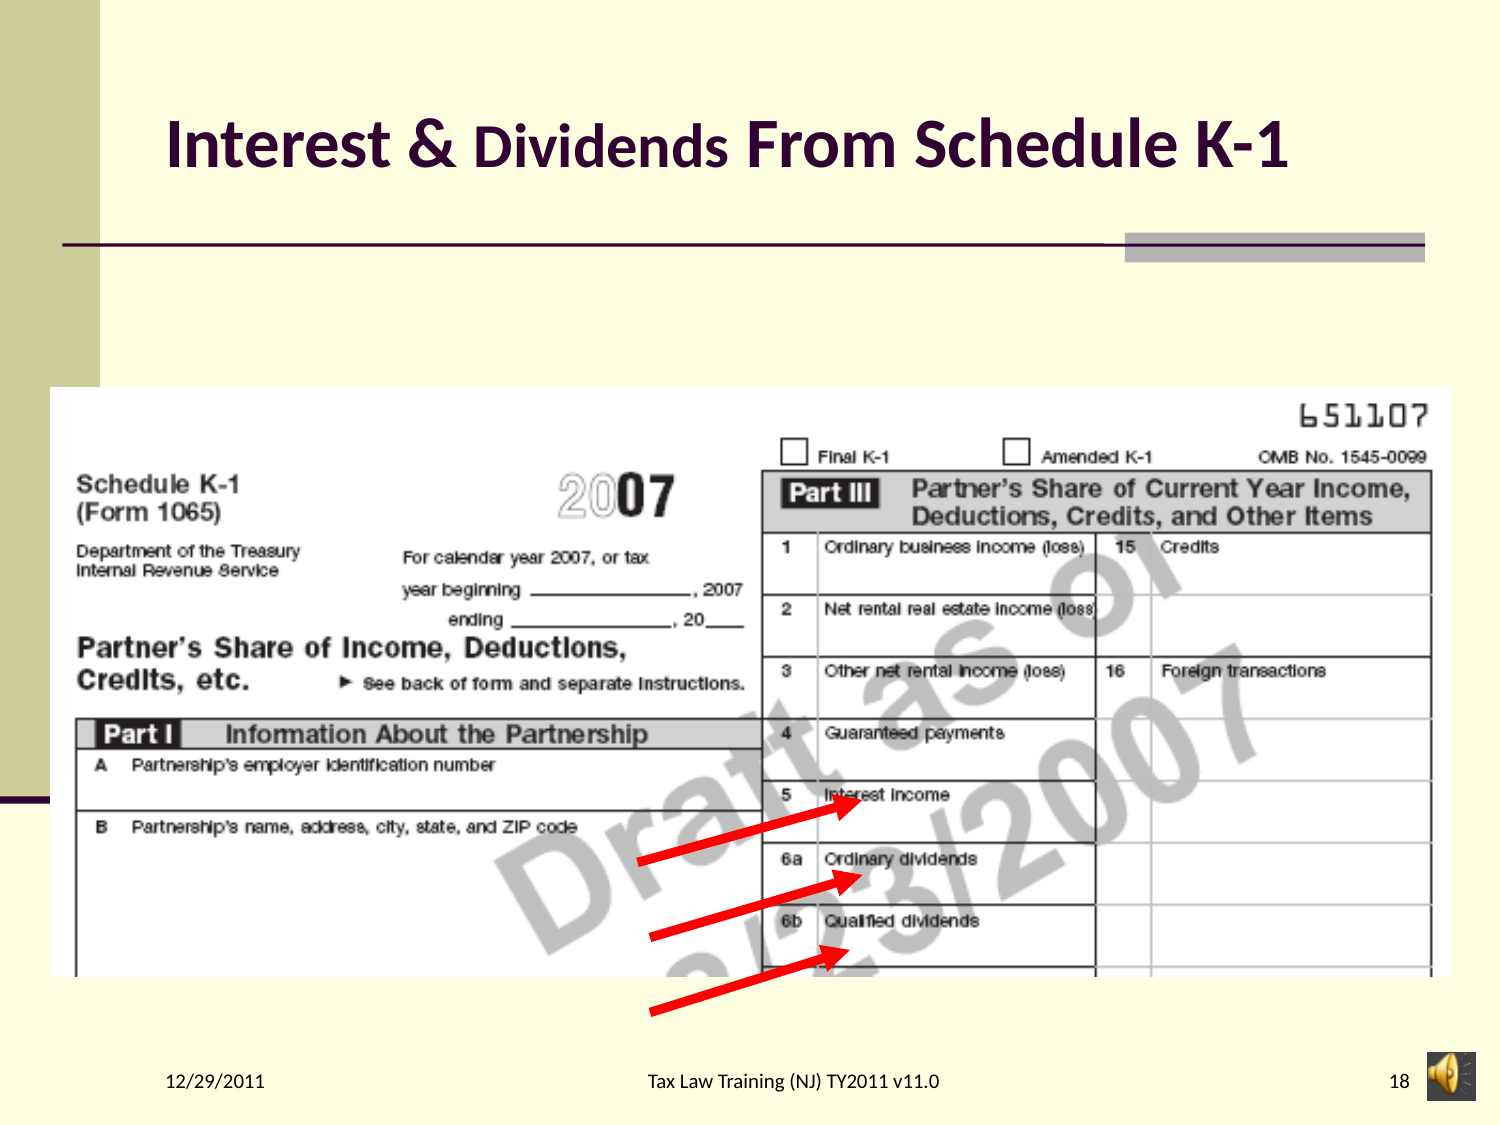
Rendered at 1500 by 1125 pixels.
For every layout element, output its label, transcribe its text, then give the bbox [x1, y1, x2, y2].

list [49, 387, 1450, 978]
slide_number 18 [1112, 1049, 1426, 1101]
footer Tax Law Training (NJ) TY2011 v11.0 [549, 1049, 1038, 1101]
title Interest & Dividends From Schedule K-1 [150, 45, 1425, 234]
picture [1426, 1051, 1477, 1102]
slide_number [149, 1050, 476, 1101]
